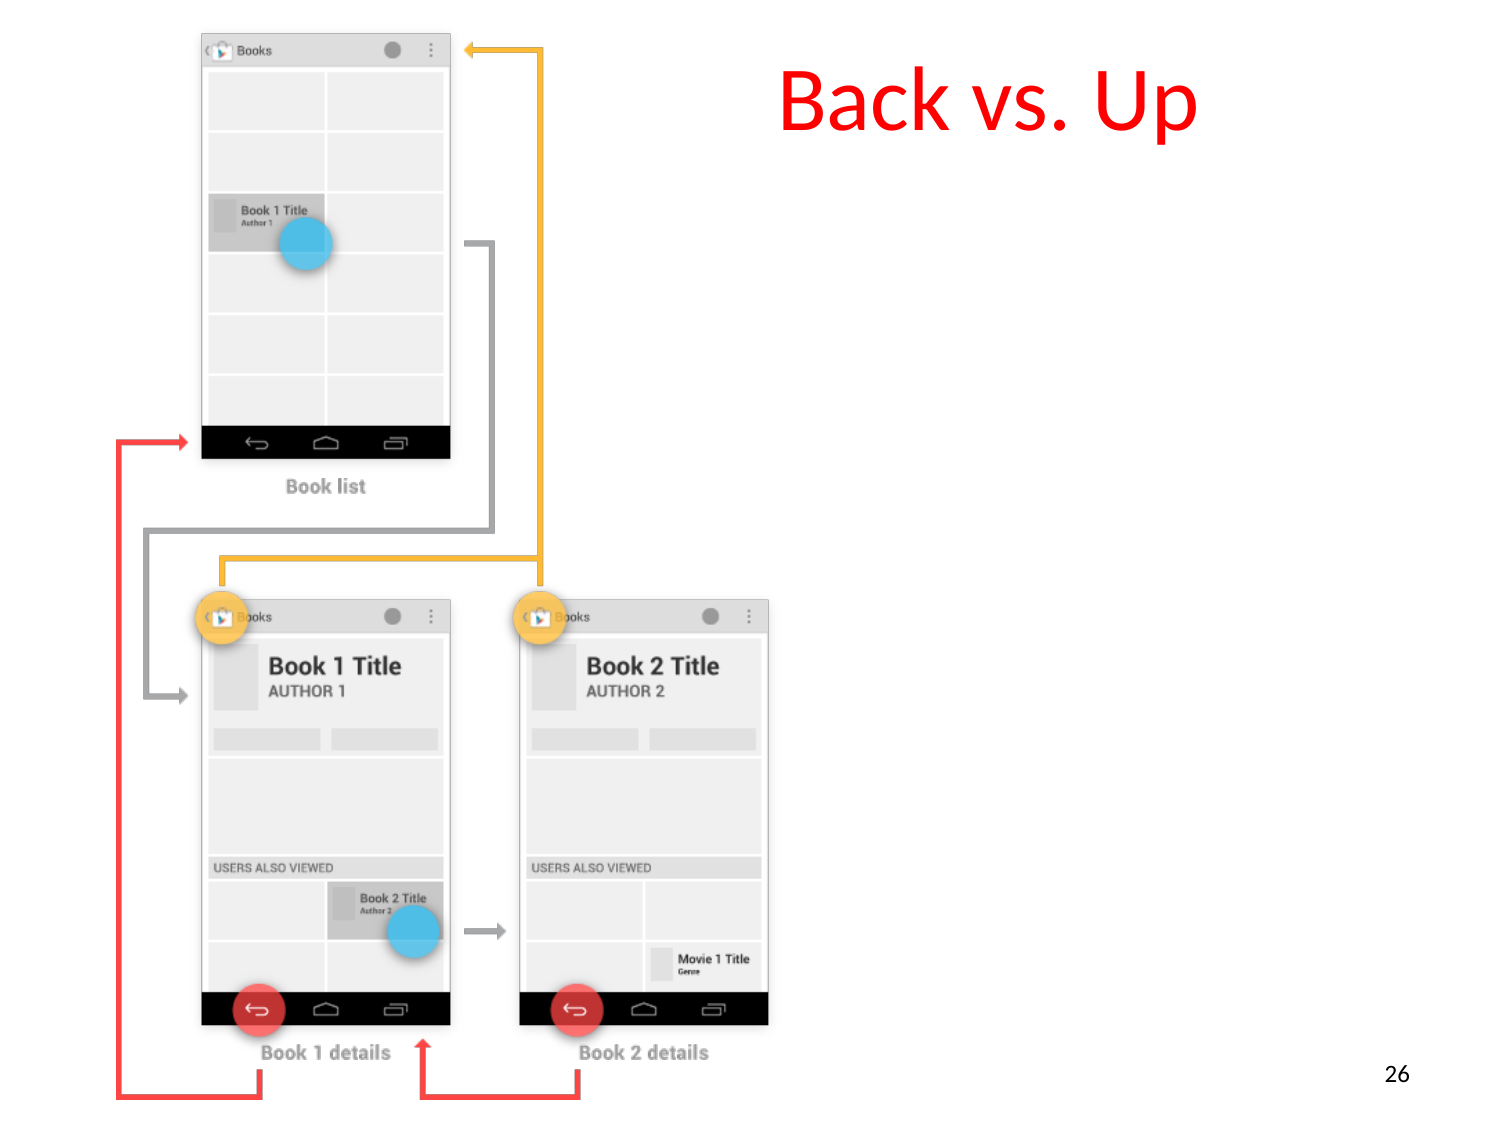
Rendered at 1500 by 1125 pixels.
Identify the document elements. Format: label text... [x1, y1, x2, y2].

title Back vs. Up [75, 0, 1425, 188]
slide_number 26 [1074, 1042, 1425, 1103]
picture [115, 24, 781, 1101]
